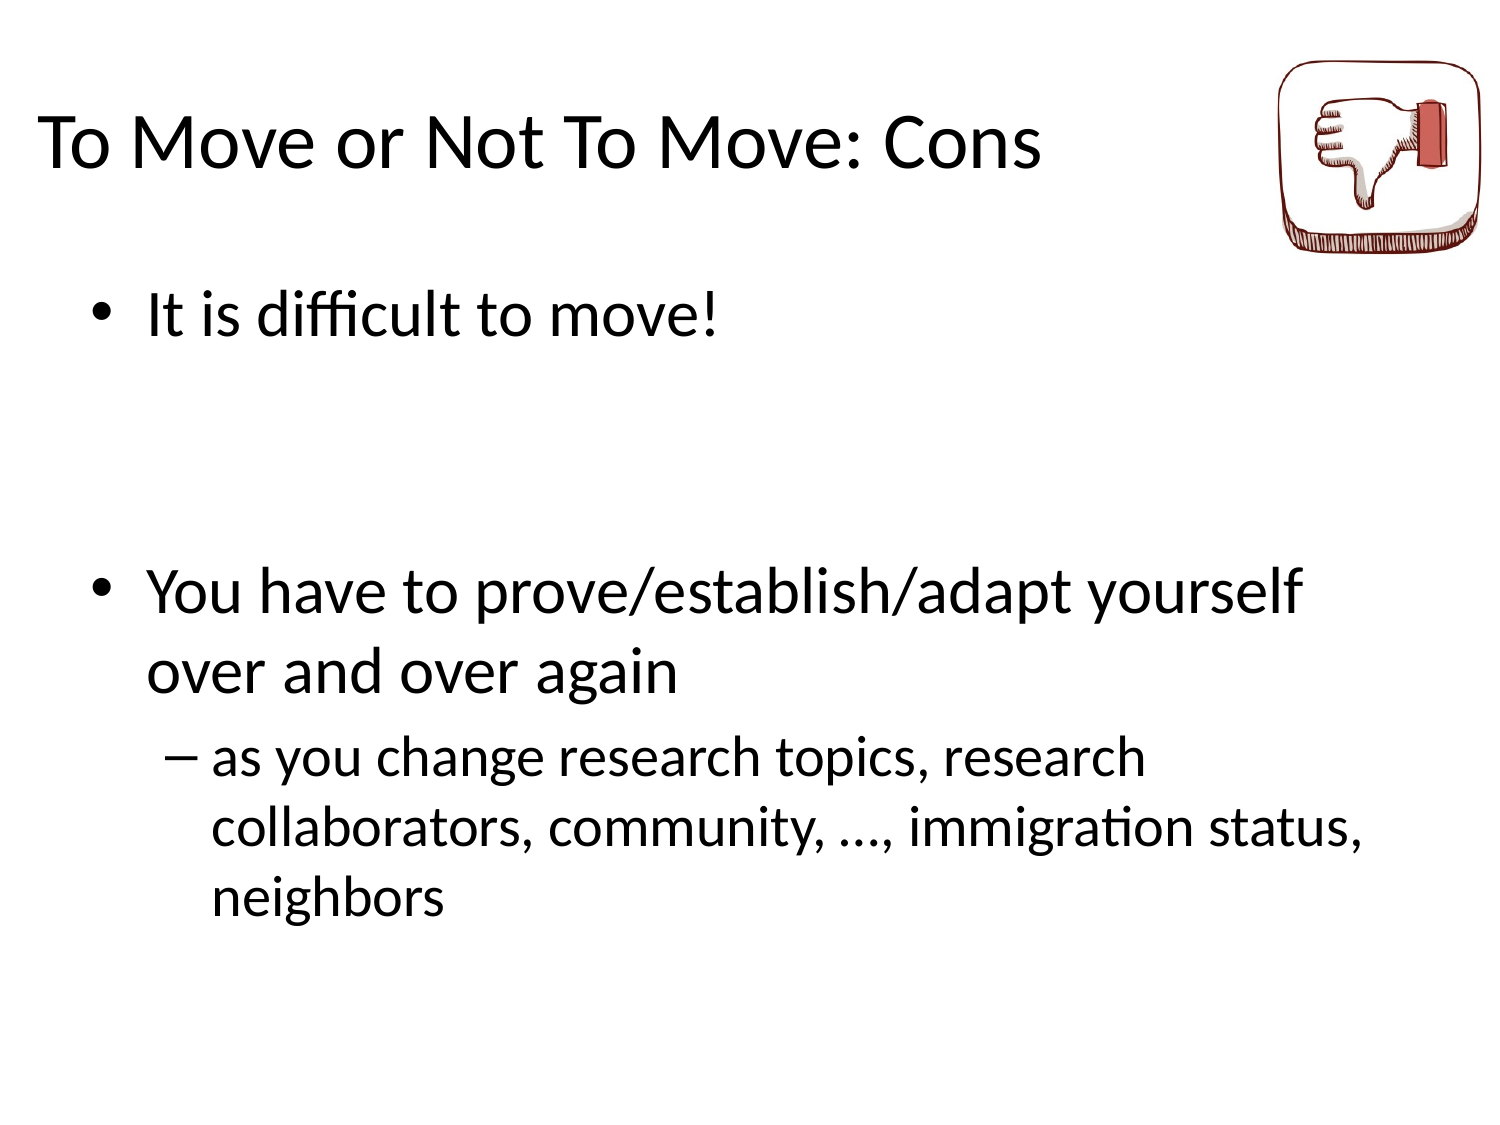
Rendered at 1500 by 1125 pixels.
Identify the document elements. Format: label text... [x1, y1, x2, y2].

title To Move or Not To Move: Cons [2, 42, 1353, 231]
list It is difficult to move! You have to prove/establish/adapt yourself over and over again as you change research topics, research collaborators, community, …, immigration status, neighbors [75, 262, 1424, 1035]
picture [1260, 46, 1495, 268]
